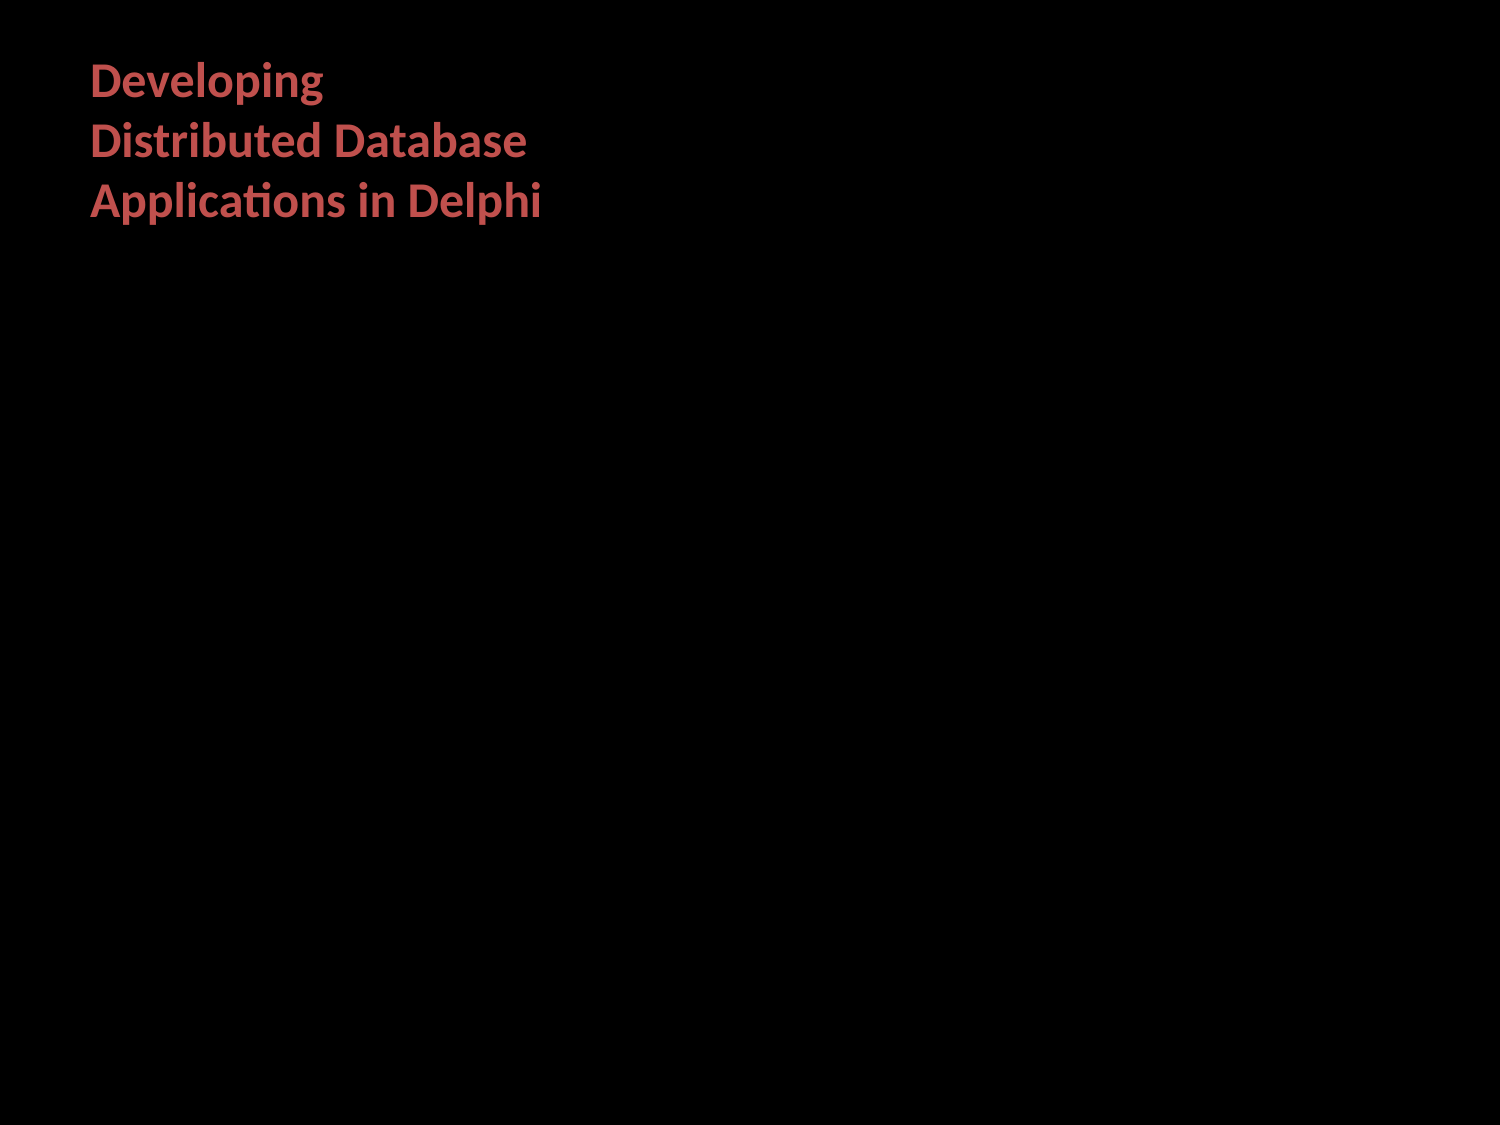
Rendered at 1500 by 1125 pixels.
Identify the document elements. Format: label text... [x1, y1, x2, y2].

title Developing Distributed Database Applications in Delphi [75, 44, 569, 236]
